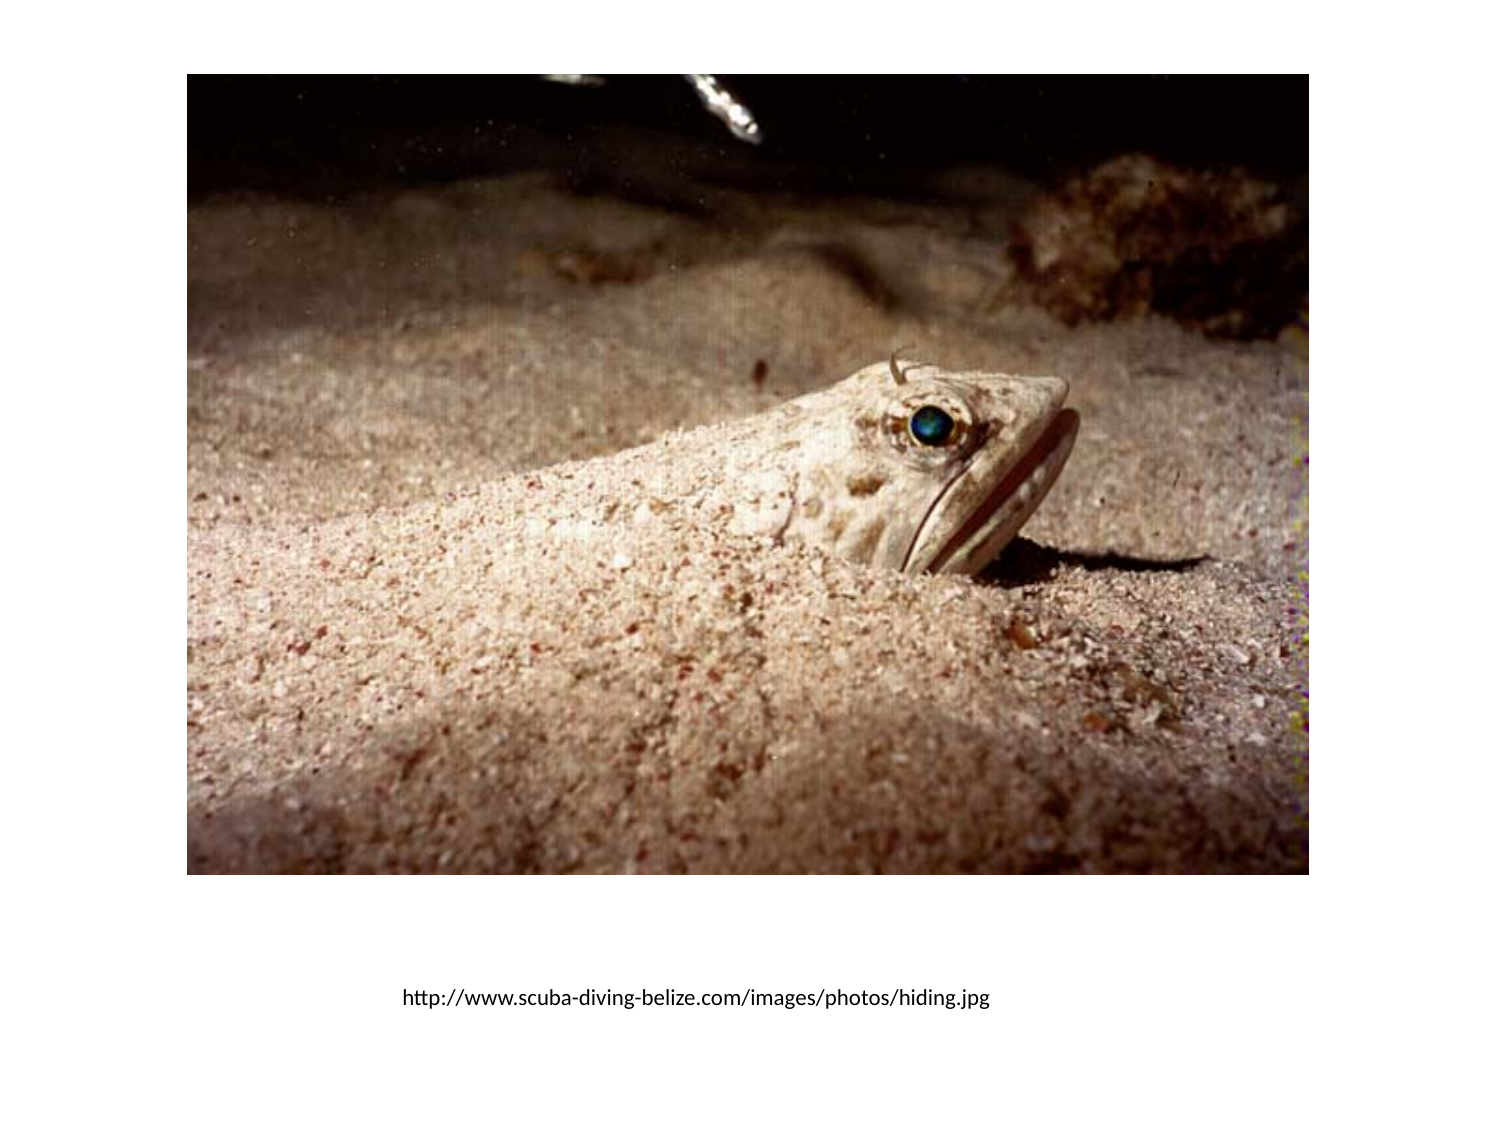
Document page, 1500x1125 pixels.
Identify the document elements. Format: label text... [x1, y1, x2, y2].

picture [187, 74, 1310, 876]
text_box http://www.scuba-diving-belize.com/images/photos/hiding.jpg [387, 975, 1138, 1018]
